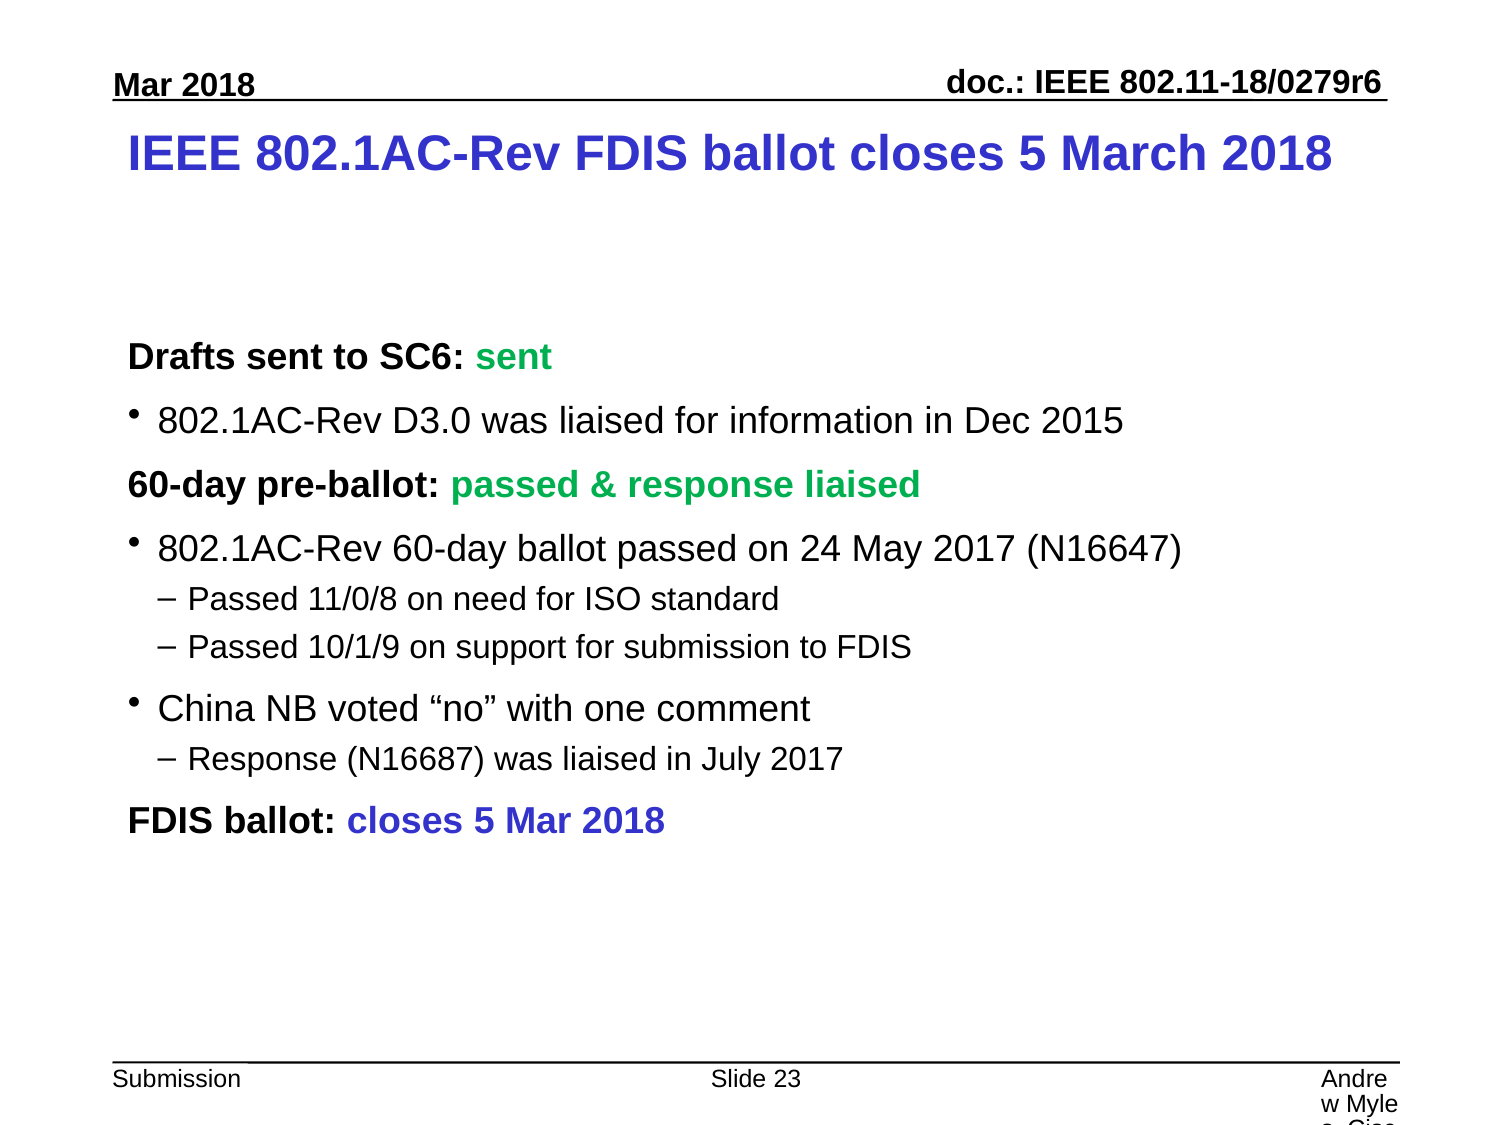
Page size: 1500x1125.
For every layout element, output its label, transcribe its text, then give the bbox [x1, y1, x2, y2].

list Drafts sent to SC6: sent 802.1AC-Rev D3.0 was liaised for information in Dec 2015 60-day pre-ballot: passed & response liaised 802.1AC-Rev 60-day ballot passed on 24 May 2017 (N16647) Passed 11/0/8 on need for ISO standard Passed 10/1/9 on support for submission to FDIS China NB voted “no” with one comment Response (N16687) was liaised in July 2017 FDIS ballot: closes 5 Mar 2018 [112, 324, 1388, 1000]
footer Andrew Myles, Cisco [1320, 1061, 1402, 1093]
slide_number Slide 23 [709, 1061, 803, 1093]
title IEEE 802.1AC-Rev FDIS ballot closes 5 March 2018 [112, 112, 1388, 288]
